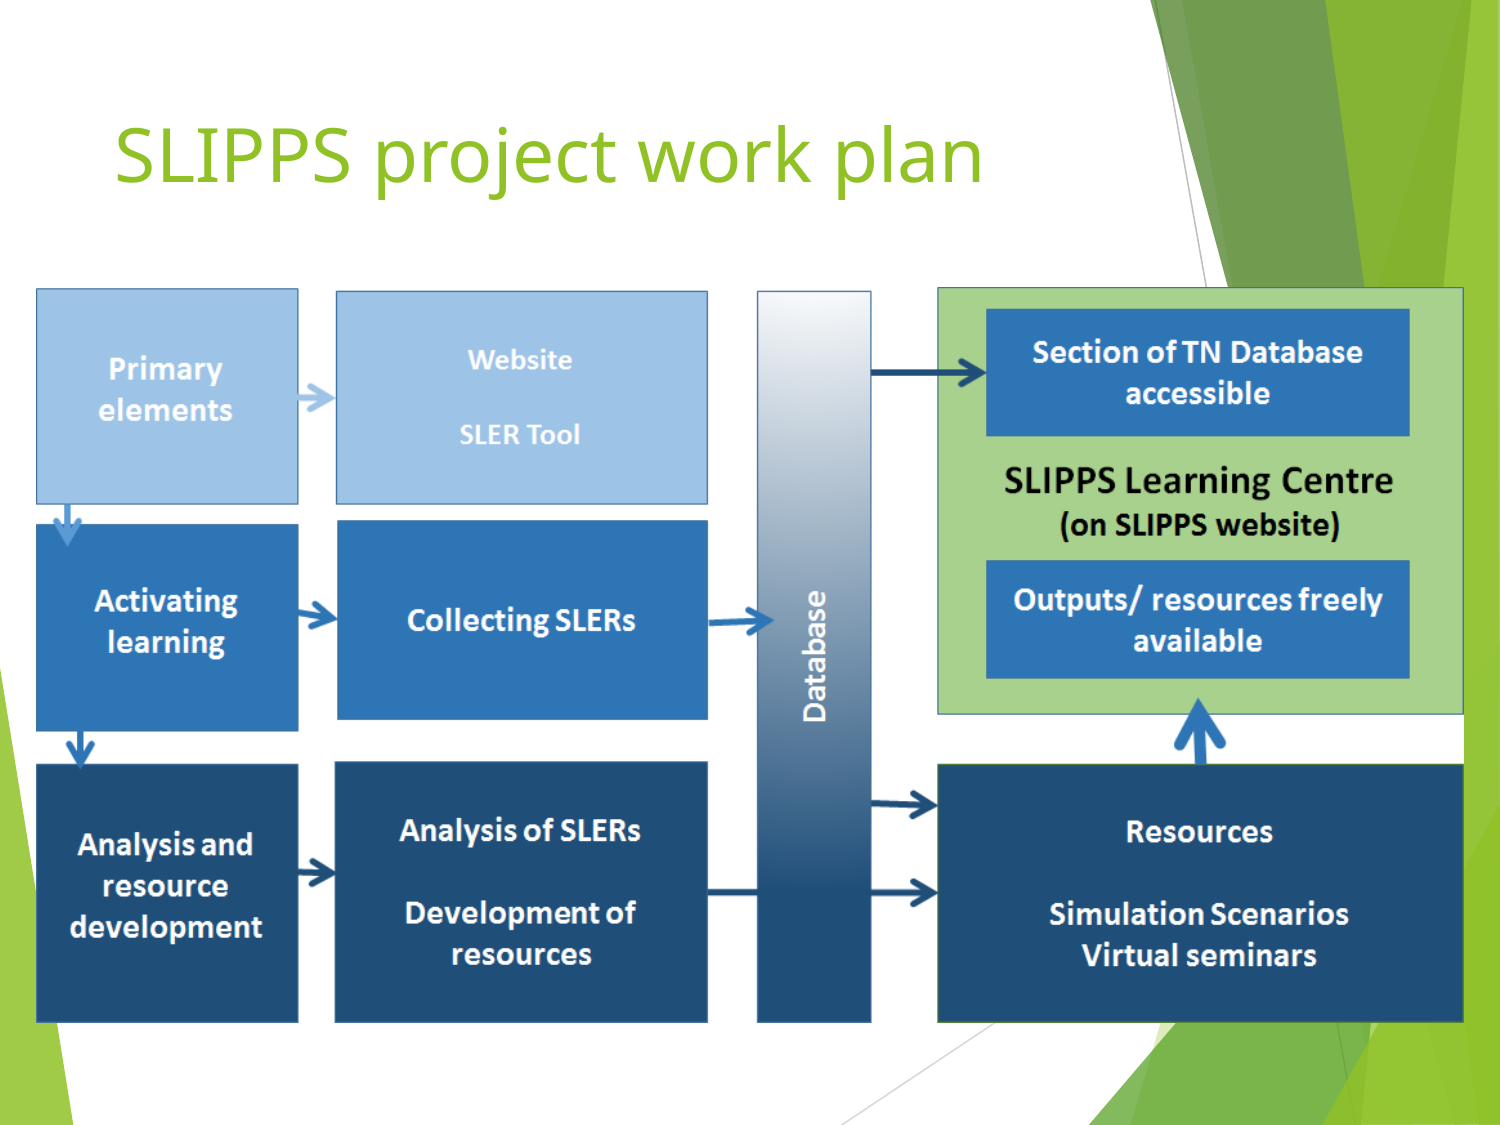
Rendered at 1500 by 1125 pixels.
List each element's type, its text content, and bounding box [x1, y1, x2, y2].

title SLIPPS project work plan [99, 99, 1142, 286]
picture [36, 287, 1464, 1023]
